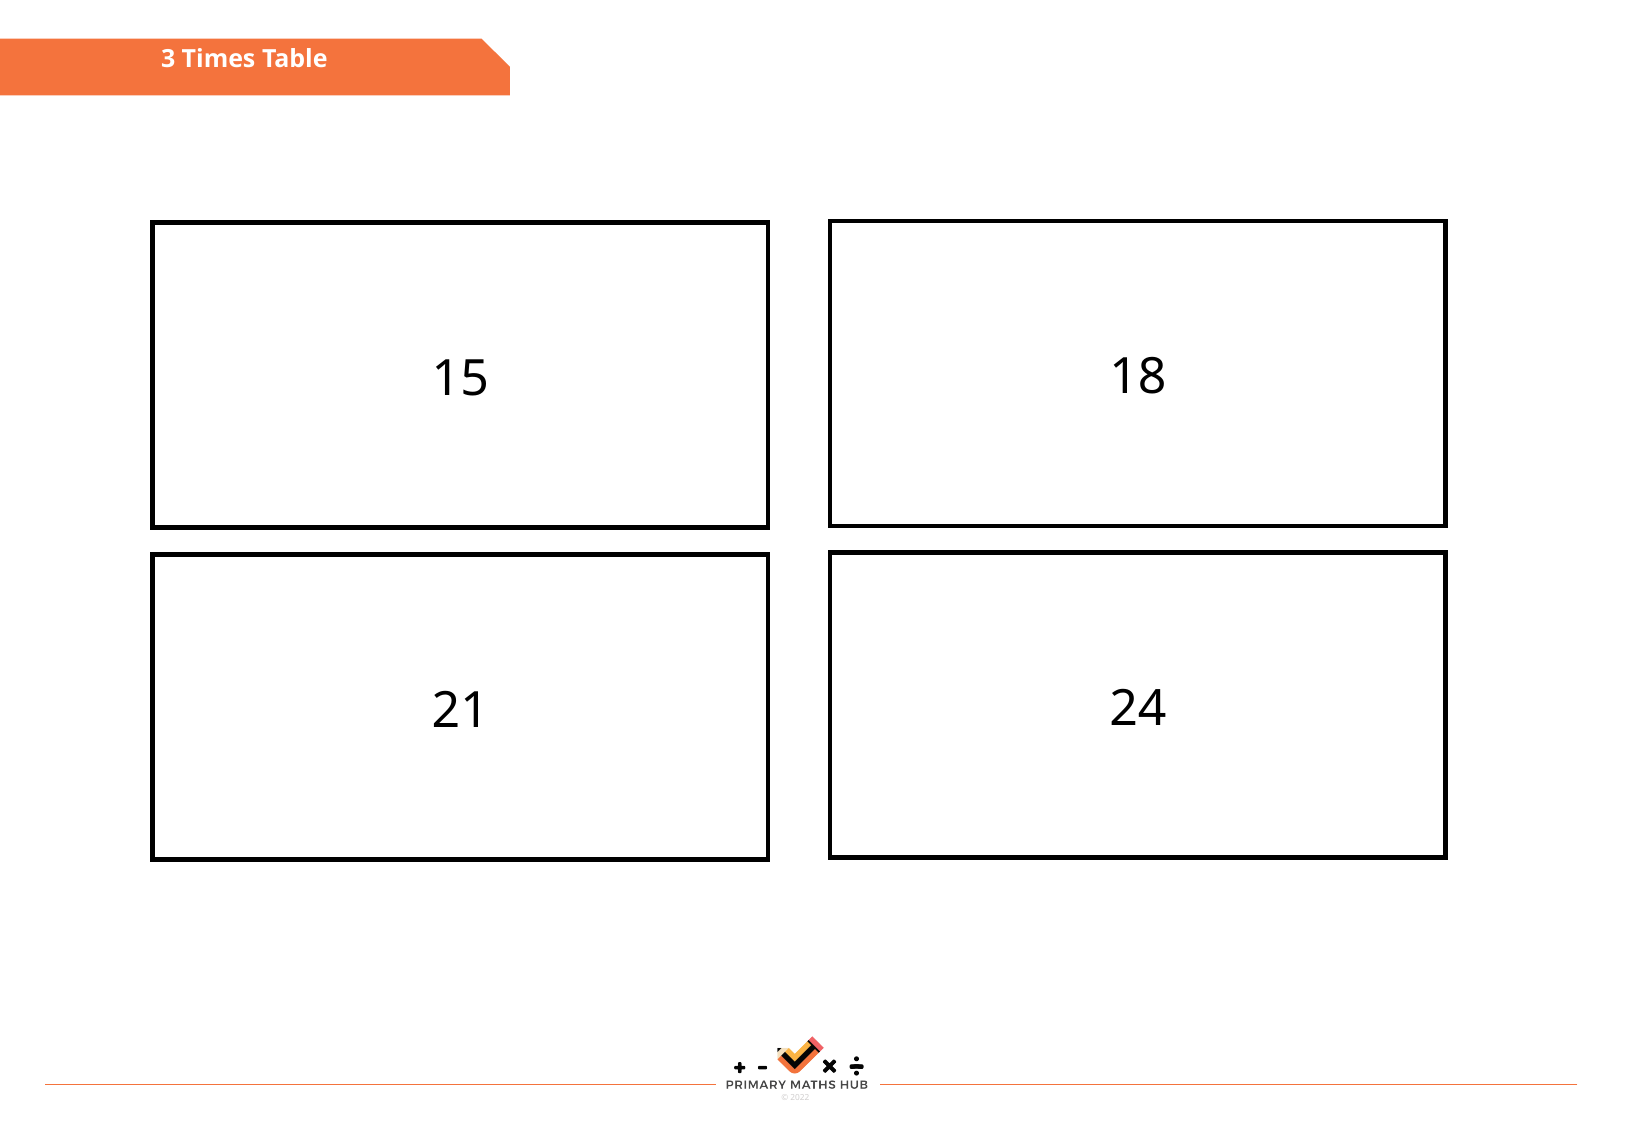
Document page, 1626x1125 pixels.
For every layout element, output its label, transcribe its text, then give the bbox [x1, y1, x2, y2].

text_box 24 [829, 552, 1447, 859]
text_box © 2022 [720, 1084, 870, 1110]
text_box 3 Times Table [0, 37, 511, 97]
text_box 21 [151, 553, 769, 860]
text_box 18 [829, 220, 1447, 527]
picture [722, 1034, 872, 1094]
text_box 15 [151, 222, 769, 529]
